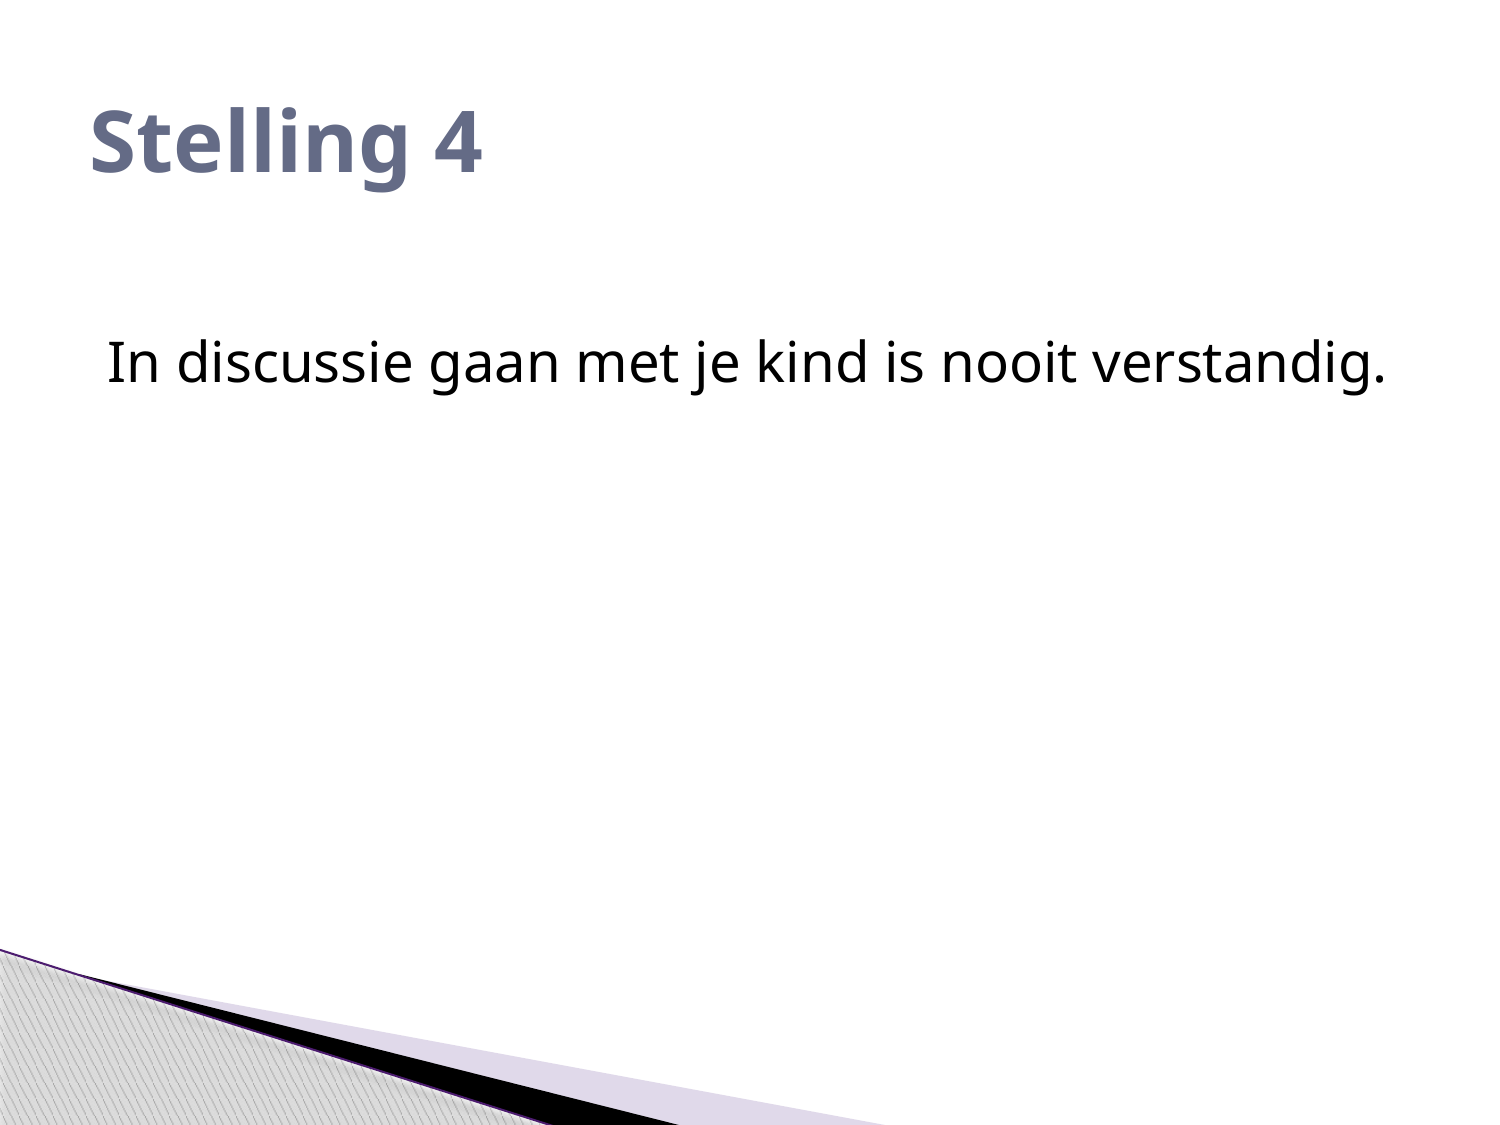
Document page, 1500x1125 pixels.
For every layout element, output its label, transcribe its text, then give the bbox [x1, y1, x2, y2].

list In discussie gaan met je kind is nooit verstandig. [75, 243, 1425, 986]
title Stelling 4 [75, 45, 1425, 233]
